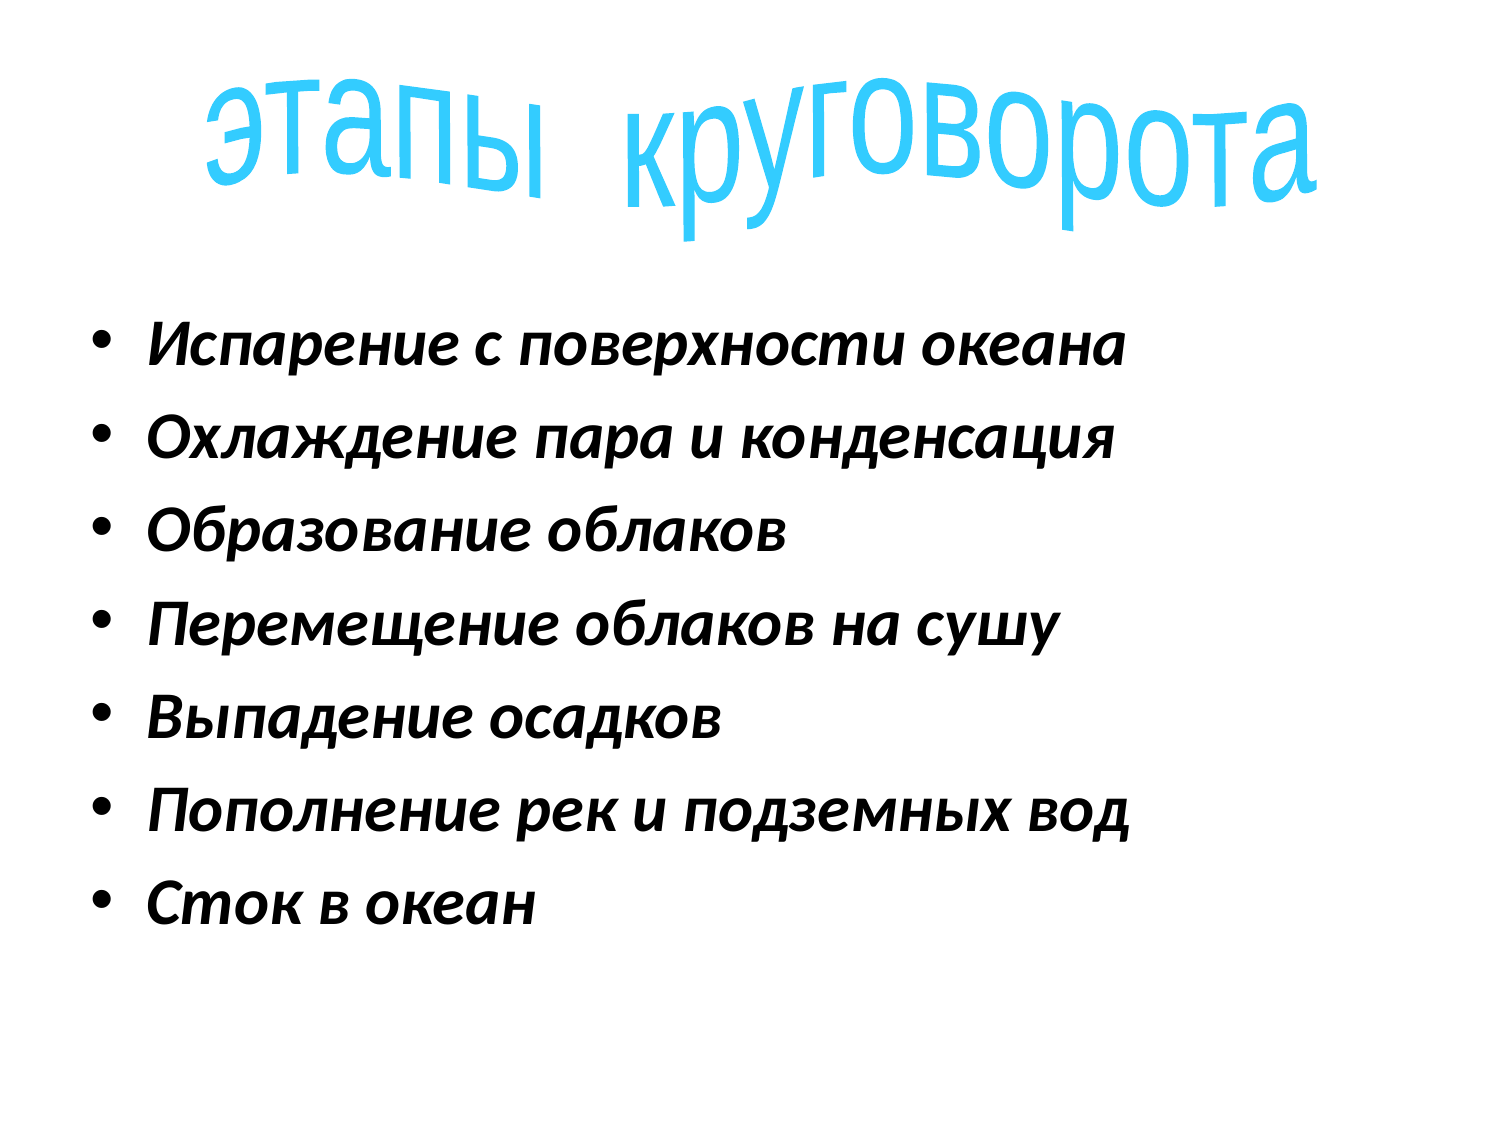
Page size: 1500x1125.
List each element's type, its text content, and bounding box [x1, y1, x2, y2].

list Испарение с поверхности океана Охлаждение пара и конденсация Образование облаков Перемещение облаков на сушу Выпадение осадков Пополнение рек и подземных вод Сток в океан [75, 290, 1425, 988]
